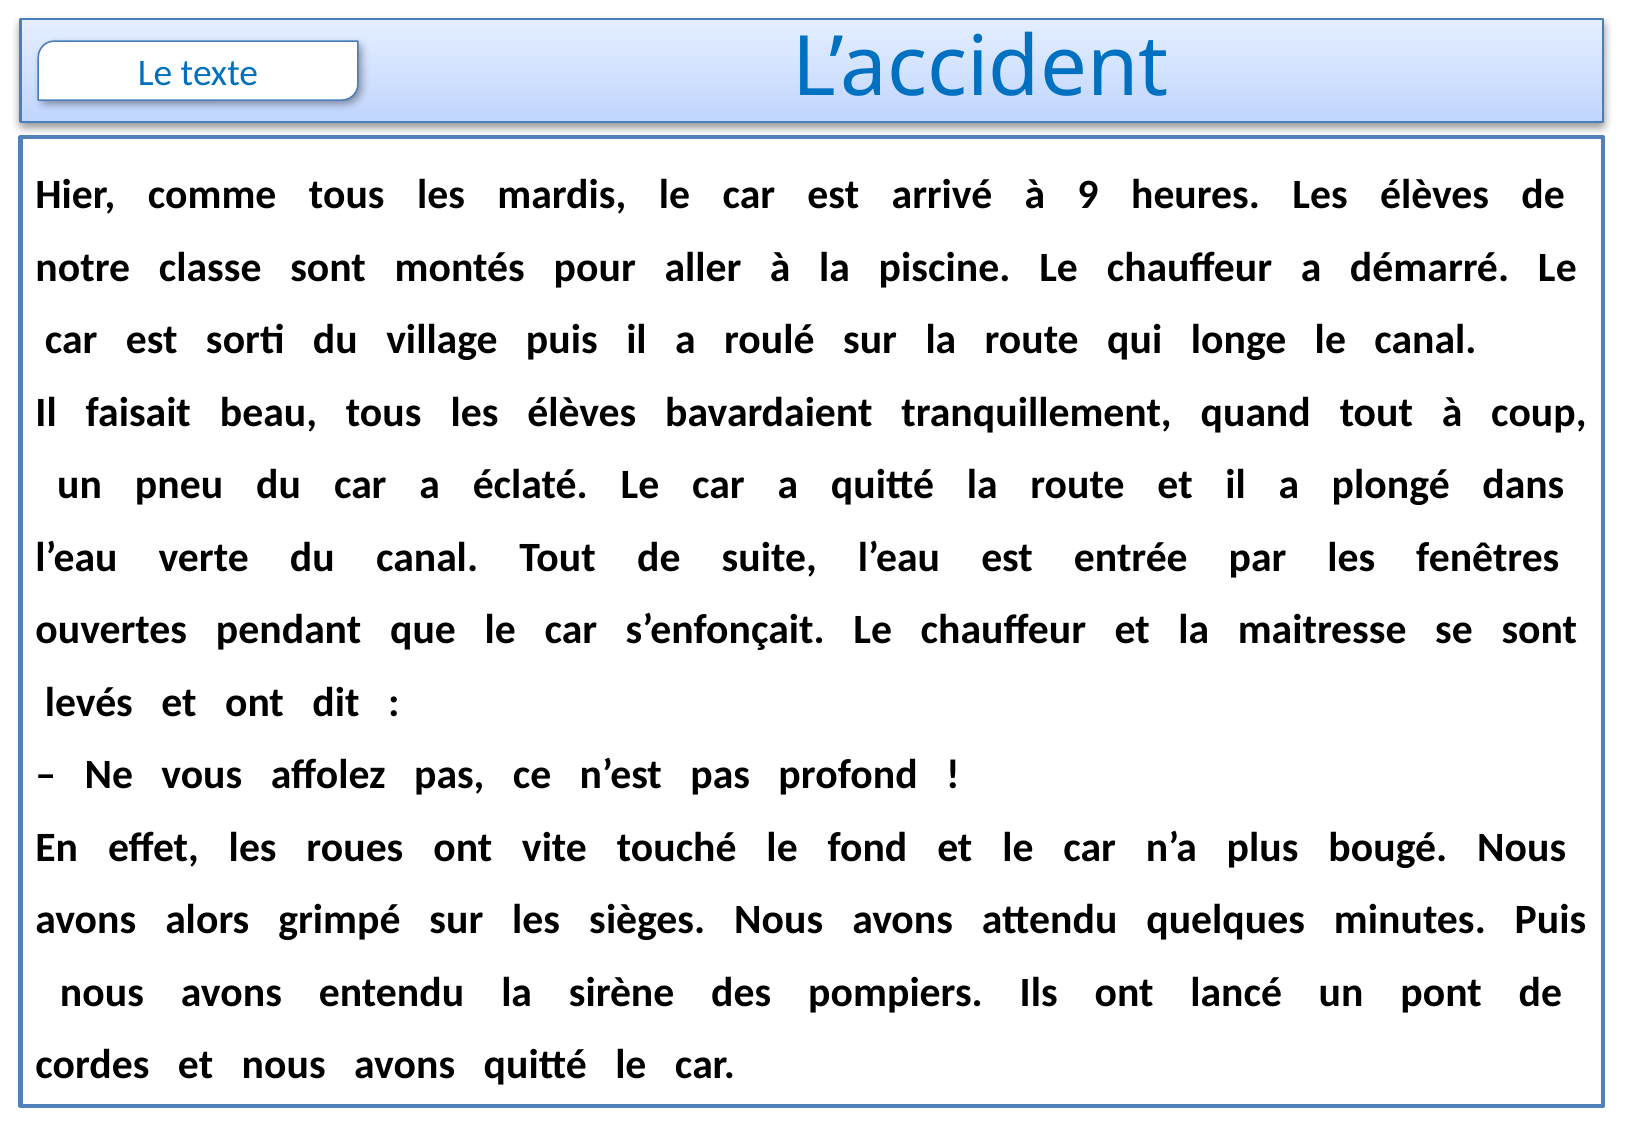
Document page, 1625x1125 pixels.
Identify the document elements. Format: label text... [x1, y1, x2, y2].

title L’accident [357, 4, 1604, 120]
list Hier, comme tous les mardis, le car est arrivé à 9 heures. Les élèves de notre classe sont montés pour aller à la piscine. Le chauffeur a démarré. Le car est sorti du village puis il a roulé sur la route qui longe le canal. Il faisait beau, tous les élèves bavardaient tranquillement, quand tout à coup, un pneu du car a éclaté. Le car a quitté la route et il a plongé dans l’eau verte du canal. Tout de suite, l’eau est entrée par les fenêtres ouvertes pendant que le car s’enfonçait. Le chauffeur et la maitresse se sont levés et ont dit : – Ne vous affolez pas, ce n’est pas profond ! En effet, les roues ont vite touché le fond et le car n’a plus bougé. Nous avons alors grimpé sur les sièges. Nous avons attendu quelques minutes. Puis nous avons entendu la sirène des pompiers. Ils ont lancé un pont de cordes et nous avons quitté le car. [18, 135, 1605, 1108]
